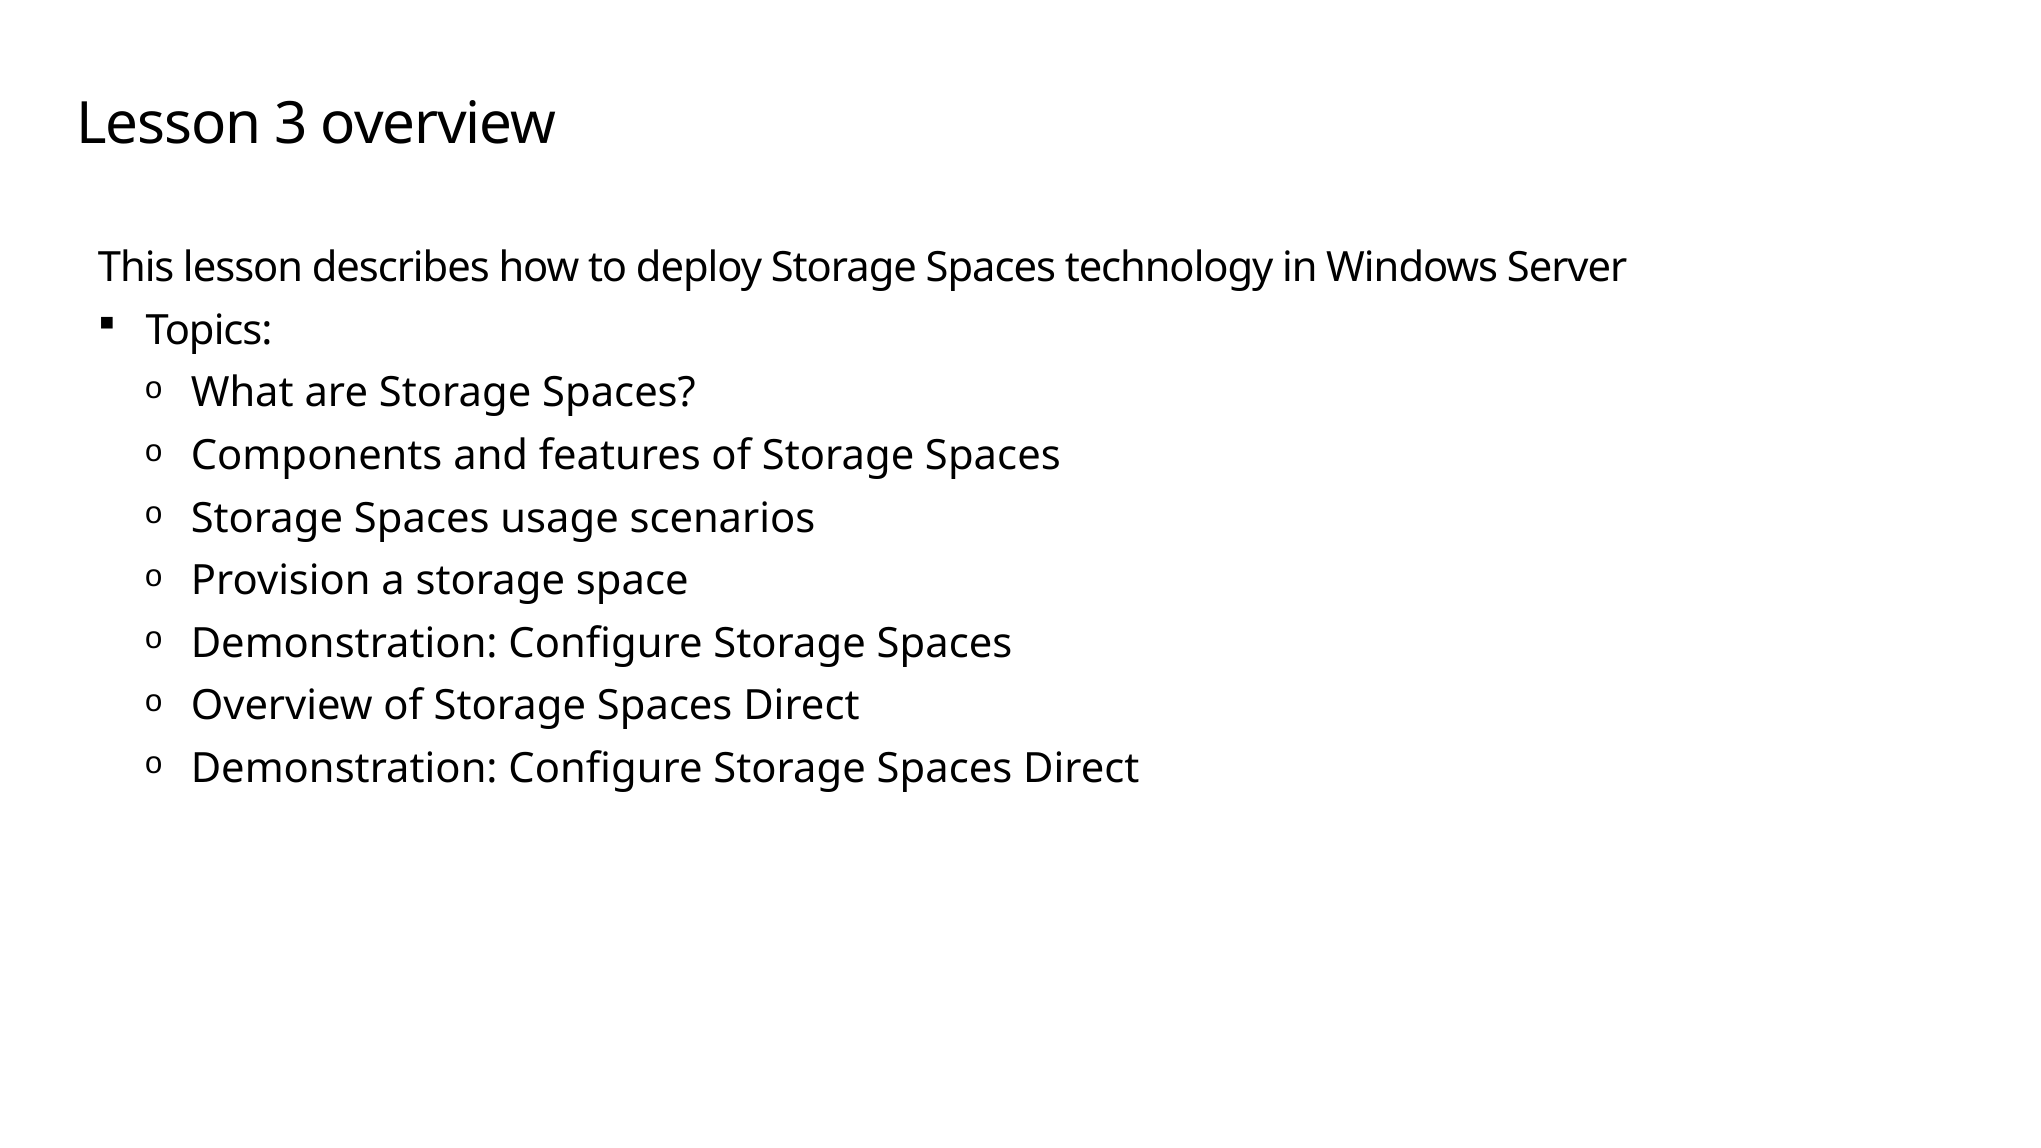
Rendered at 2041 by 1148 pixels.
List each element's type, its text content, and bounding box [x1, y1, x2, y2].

list This lesson describes how to deploy Storage Spaces technology in Windows Server Topics: What are Storage Spaces? Components and features of Storage Spaces Storage Spaces usage scenarios Provision a storage space Demonstration: Configure Storage Spaces Overview of Storage Spaces Direct Demonstration: Configure Storage Spaces Direct [97, 240, 1942, 918]
title Lesson 3 overview [76, 93, 1968, 161]
